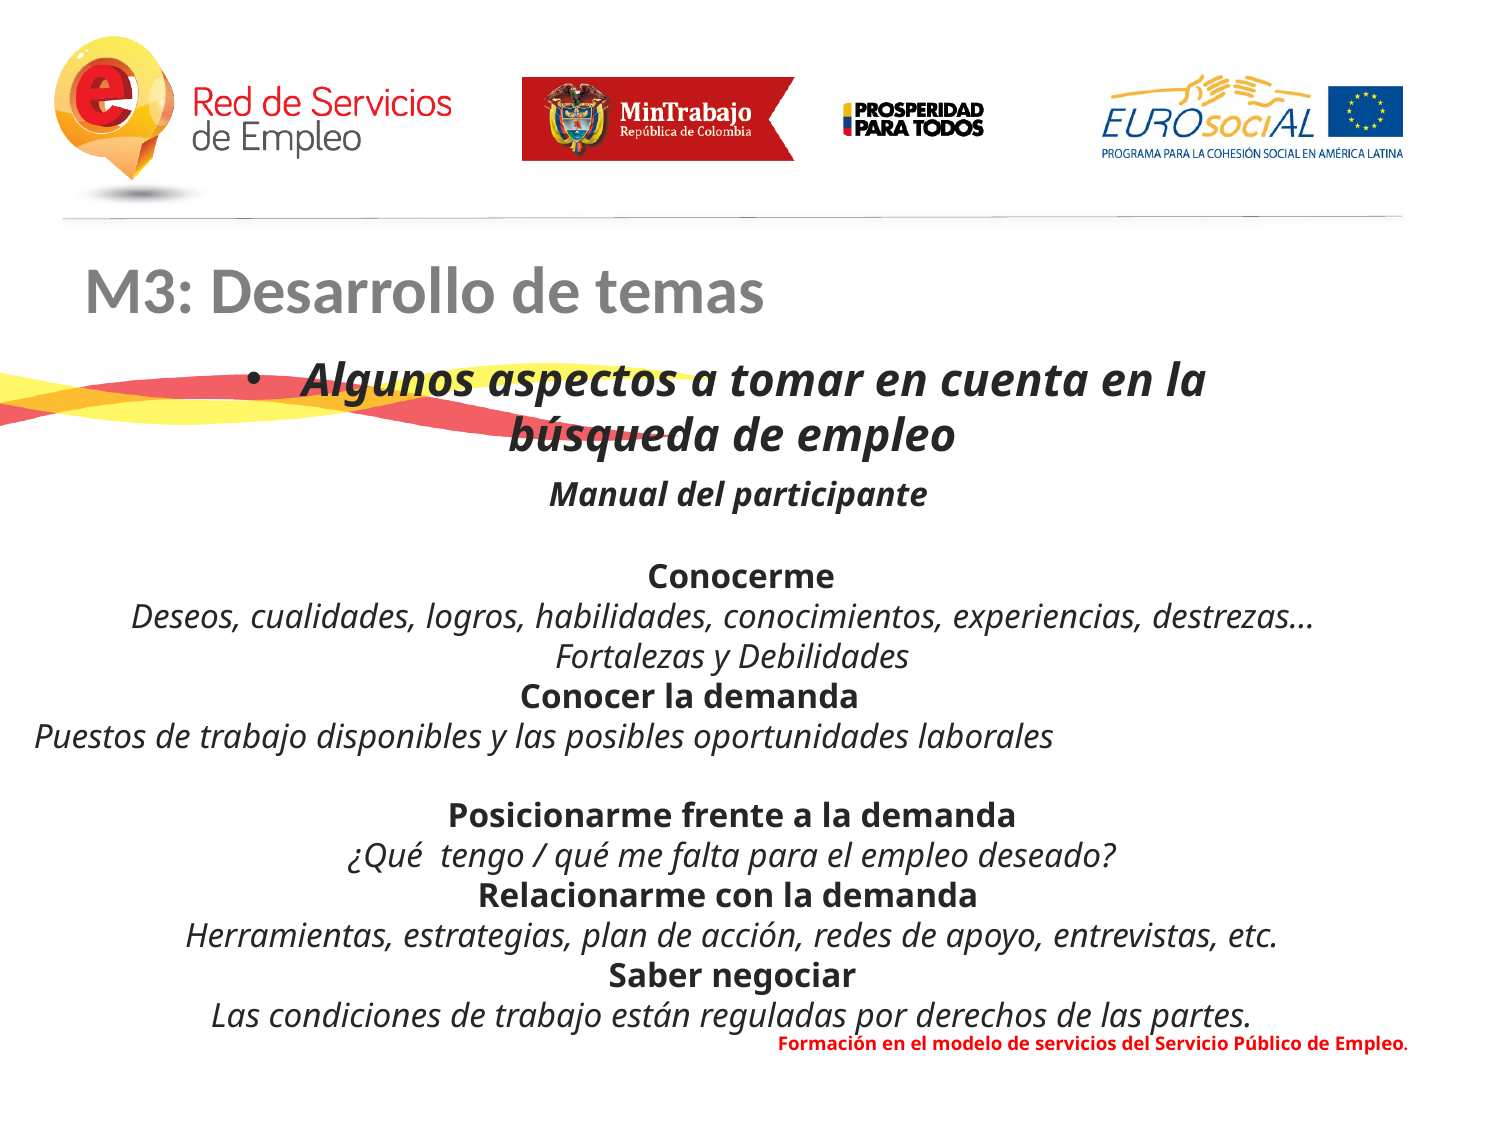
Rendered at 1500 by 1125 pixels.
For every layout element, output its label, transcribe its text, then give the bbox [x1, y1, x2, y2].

title Formación en el modelo de servicios del Servicio Público de Empleo. [720, 999, 1471, 1088]
picture [54, 35, 452, 205]
picture [0, 358, 721, 441]
text_box M3: Desarrollo de temas [70, 239, 1202, 287]
picture [1102, 74, 1403, 158]
text_box Algunos aspectos a tomar en cuenta en la búsqueda de empleo Manual del participante Conocerme Deseos, cualidades, logros, habilidades, conocimientos, experiencias, destrezas… Fortalezas y Debilidades Conocer la demanda Puestos de trabajo disponibles y las posibles oportunidades laborales Posicionarme frente a la demanda ¿Qué tengo / qué me falta para el empleo deseado? Relacionarme con la demanda Herramientas, estrategias, plan de acción, redes de apoyo, entrevistas, etc. Saber negociar Las condiciones de trabajo están reguladas por derechos de las partes. [15, 287, 1450, 1082]
picture [521, 77, 987, 162]
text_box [62, 215, 1403, 220]
